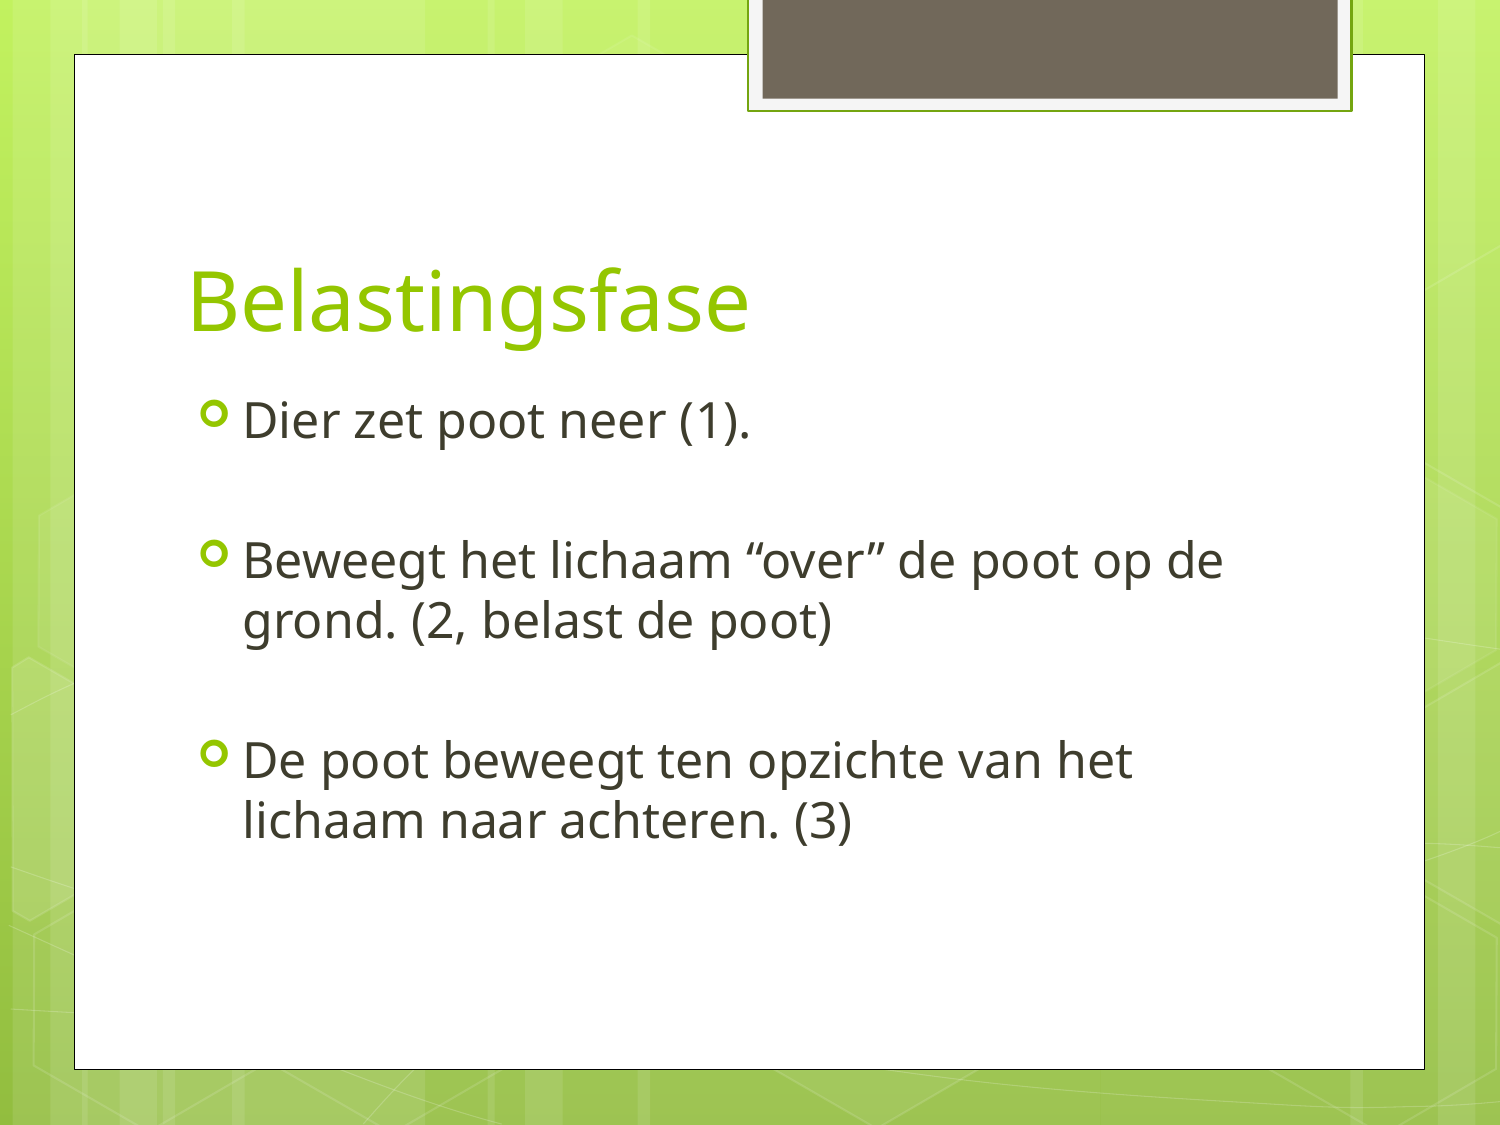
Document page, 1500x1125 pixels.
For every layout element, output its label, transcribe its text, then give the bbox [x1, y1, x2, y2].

title Belastingsfase [171, 168, 1324, 357]
list Dier zet poot neer (1). Beweegt het lichaam “over” de poot op de grond. (2, belast de poot) De poot beweegt ten opzichte van het lichaam naar achteren. (3) [171, 381, 1283, 957]
